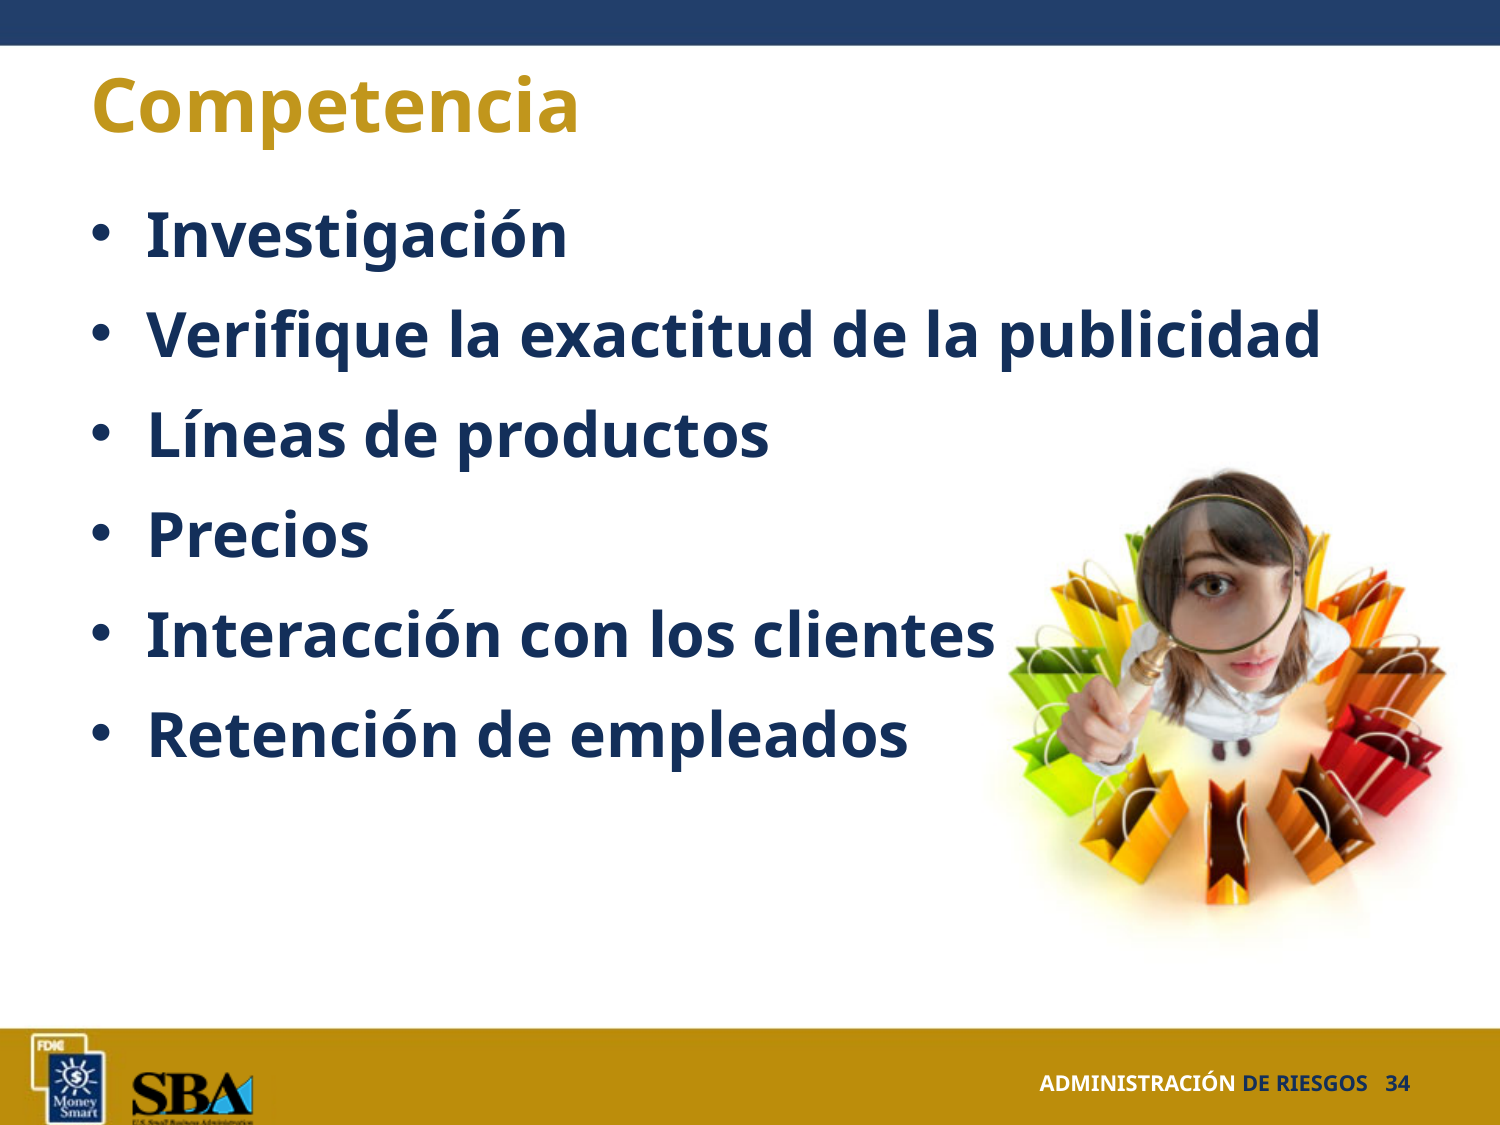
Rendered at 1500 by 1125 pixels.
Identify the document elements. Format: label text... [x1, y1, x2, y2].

list Investigación Verifique la exactitud de la publicidad Líneas de productos Precios Interacción con los clientes Retención de empleados [74, 187, 1426, 888]
picture [0, 0, 1500, 1125]
title Competencia [74, 49, 1426, 151]
